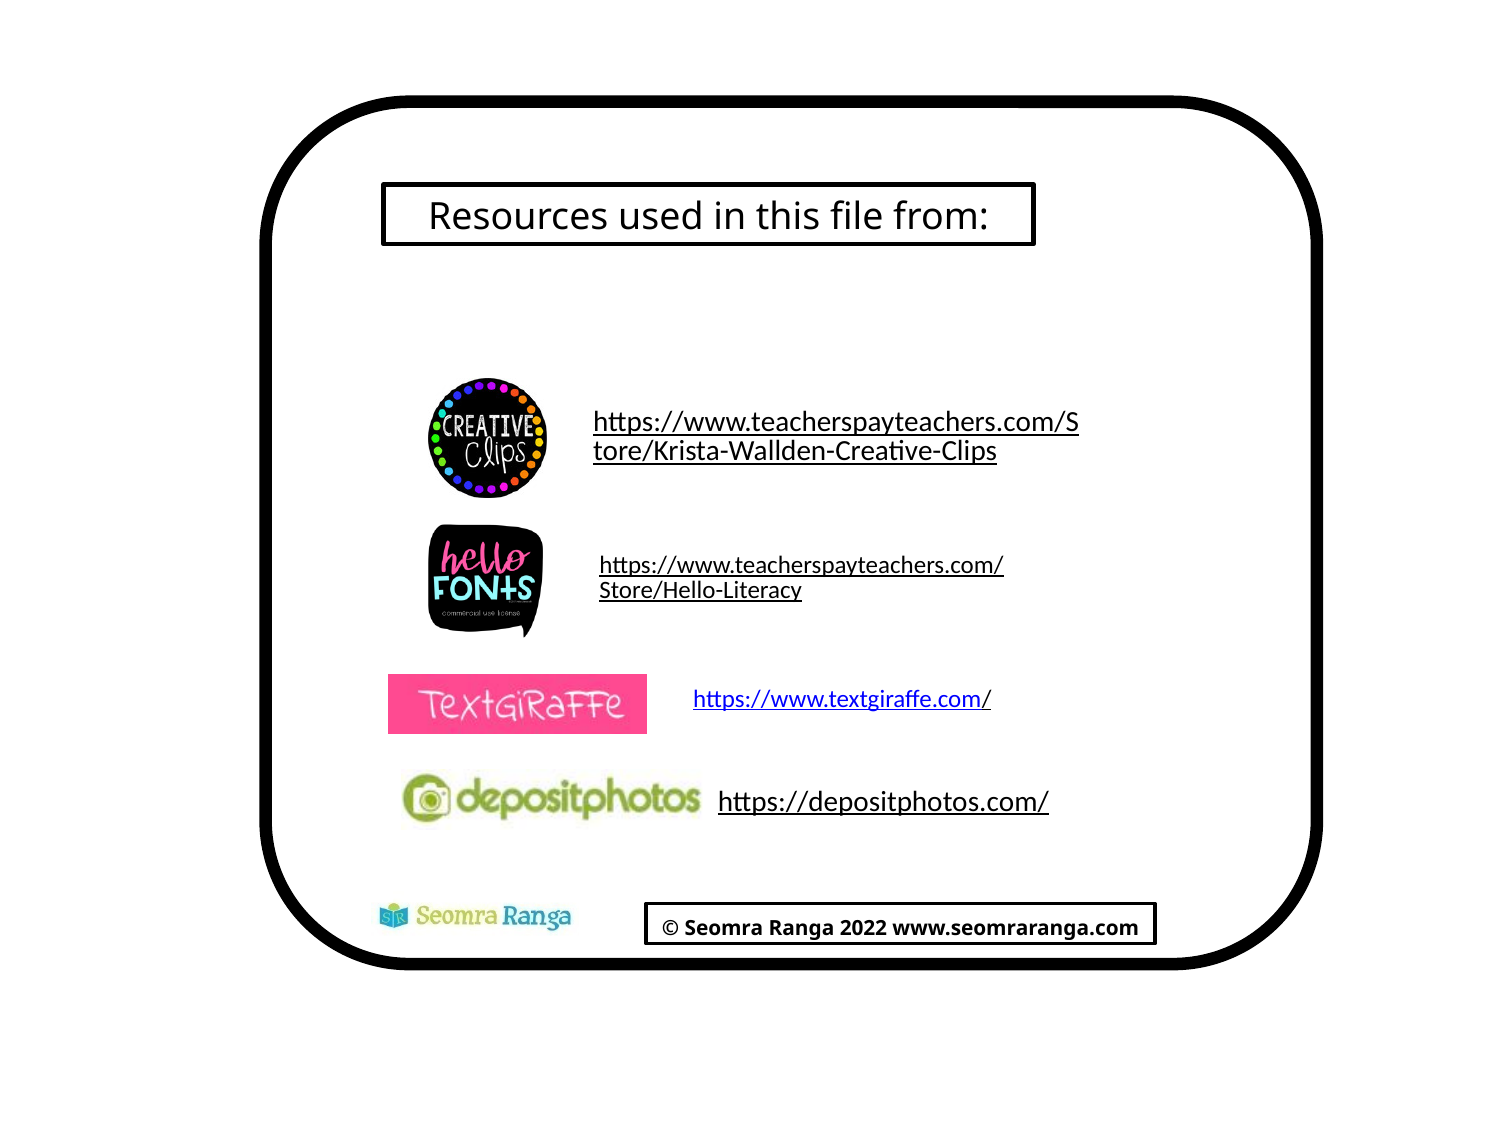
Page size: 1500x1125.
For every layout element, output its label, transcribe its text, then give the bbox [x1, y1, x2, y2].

picture [371, 891, 579, 945]
picture [428, 378, 548, 498]
picture [387, 674, 647, 734]
picture [401, 769, 704, 830]
picture [425, 519, 546, 640]
text_box https://depositphotos.com/ [708, 774, 1072, 825]
text_box [263, 99, 1320, 967]
